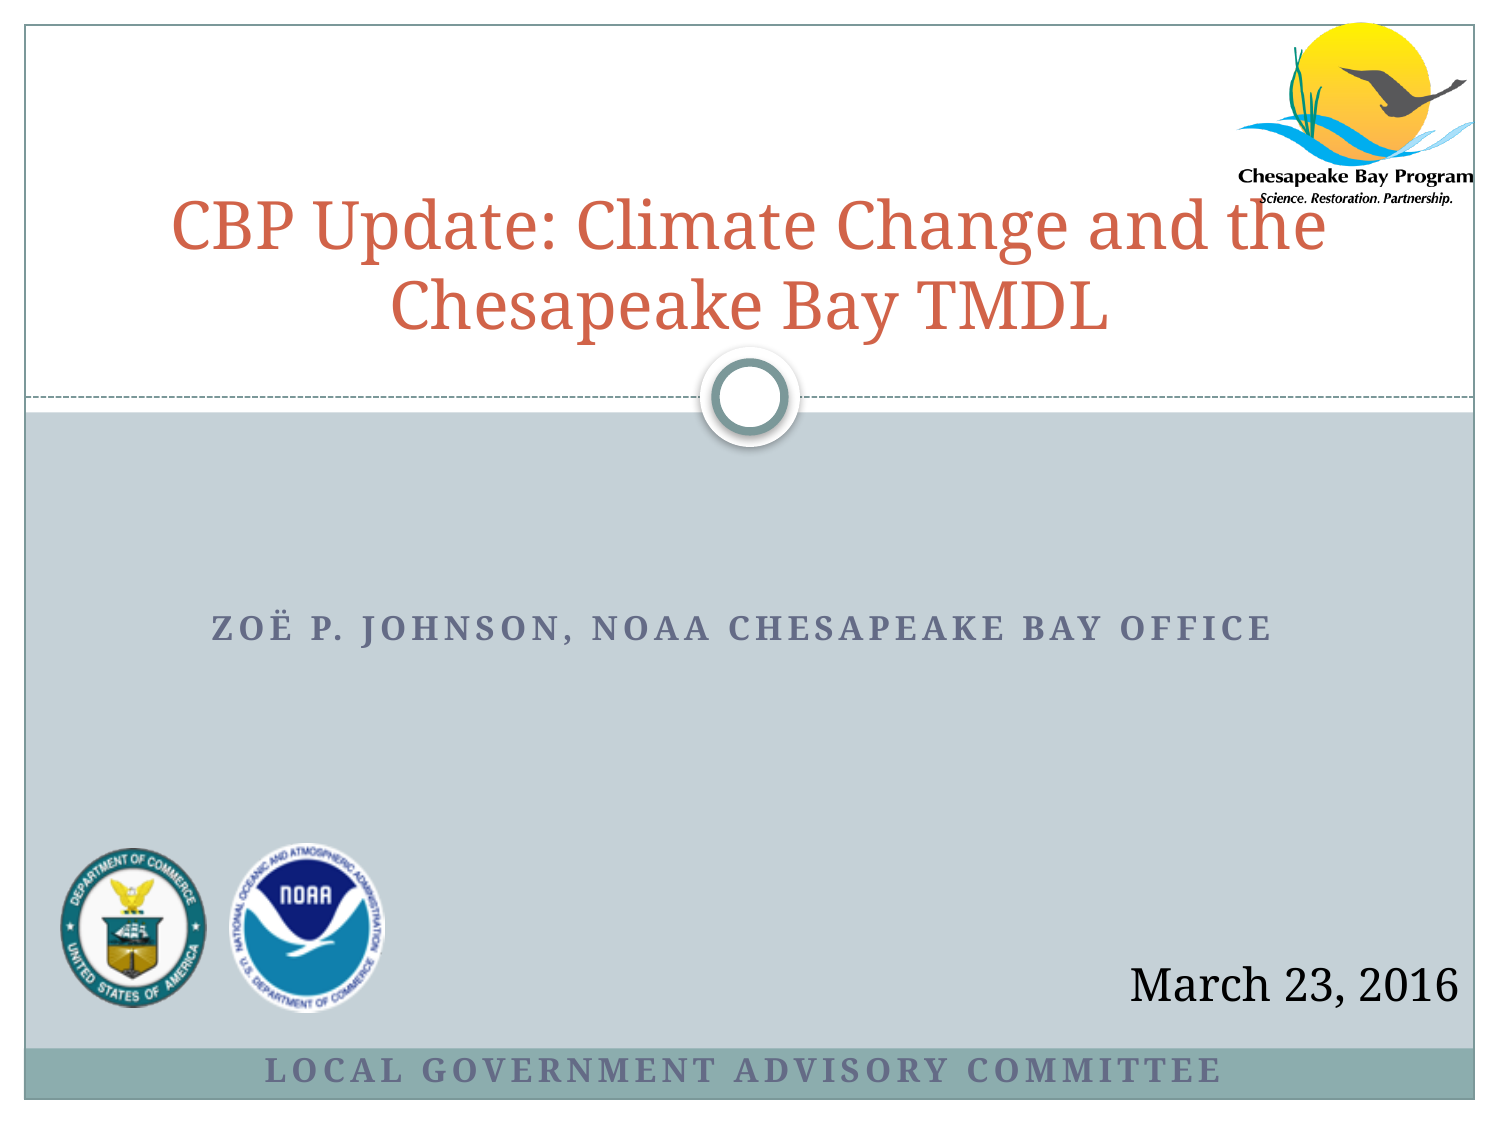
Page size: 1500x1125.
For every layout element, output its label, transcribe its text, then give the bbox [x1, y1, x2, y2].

text_box Local Government Advisory Committee [215, 1041, 1285, 1097]
picture [1236, 21, 1475, 206]
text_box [59, 843, 385, 1014]
text_box March 23, 2016 [836, 948, 1475, 1019]
subtitle Zoë P. Johnson, NOAA Chesapeake Bay Office [97, 600, 1386, 888]
title CBP Update: Climate Change and the Chesapeake Bay TMDL [112, 62, 1388, 350]
